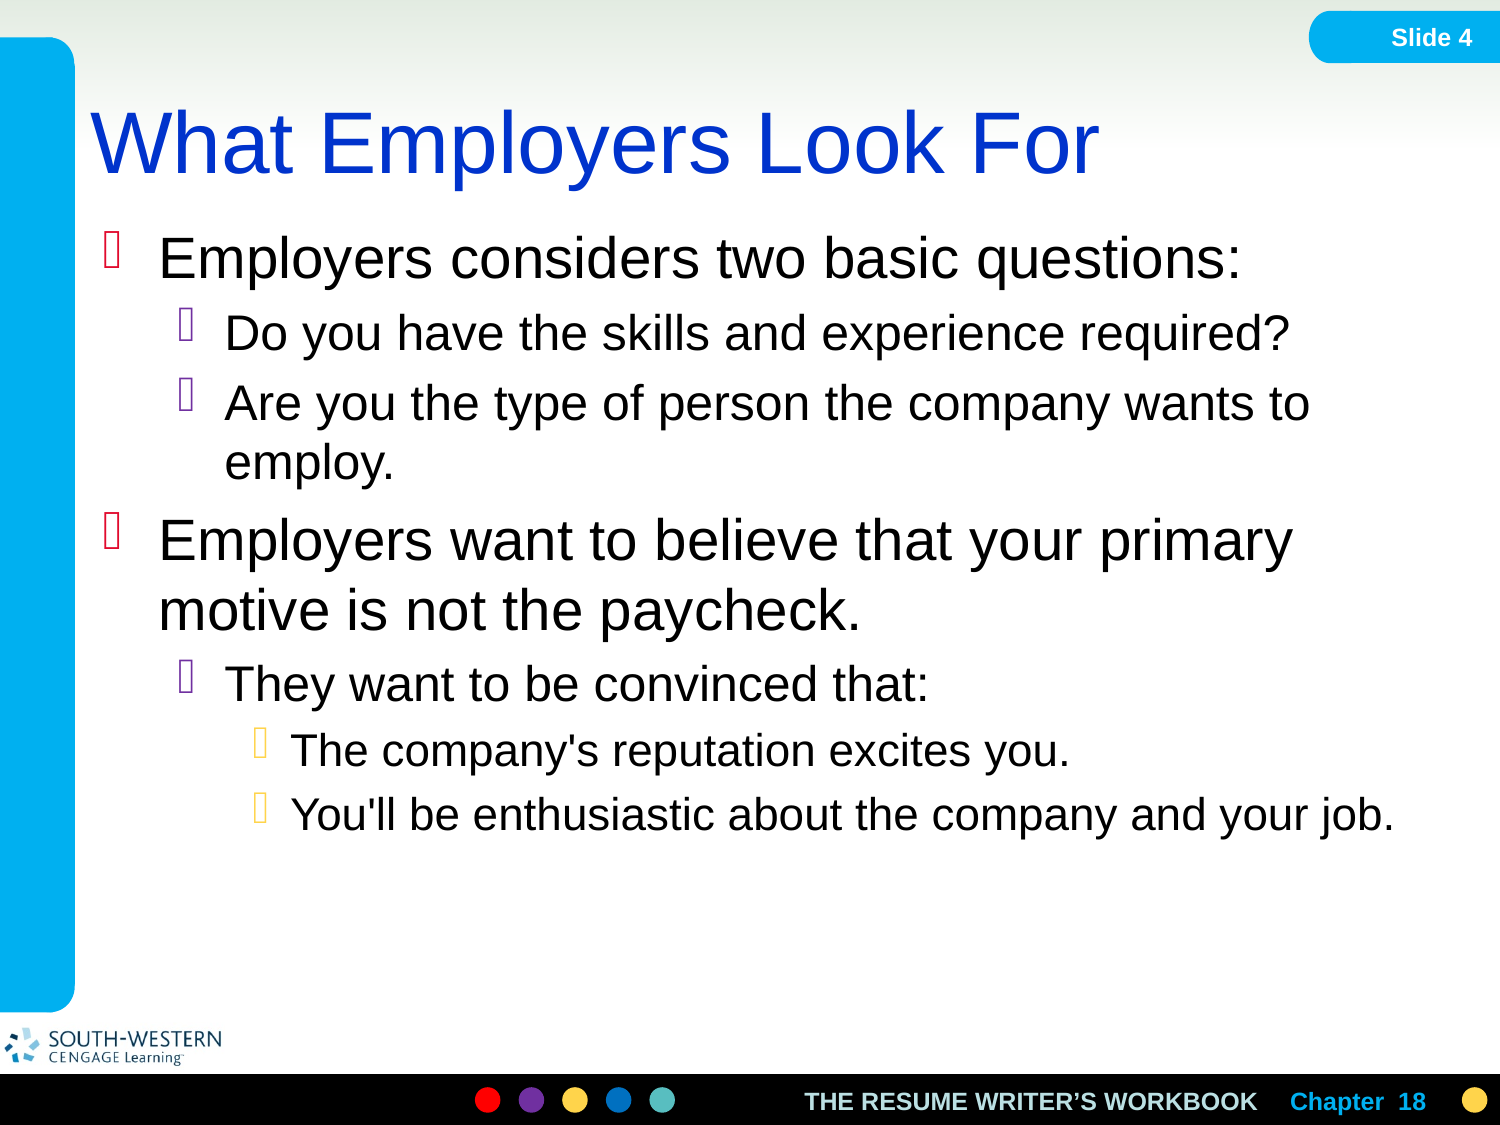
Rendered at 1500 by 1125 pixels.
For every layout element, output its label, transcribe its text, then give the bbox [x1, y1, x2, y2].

footer Chapter 18 [1274, 1075, 1476, 1125]
slide_number Slide 4 [1312, 13, 1488, 93]
list Employers considers two basic questions: Do you have the skills and experience required? Are you the type of person the company wants to employ. Employers want to believe that your primary motive is not the paycheck. They want to be convinced that: The company's reputation excites you. You'll be enthusiastic about the company and your job. [87, 212, 1438, 963]
title What Employers Look For [74, 44, 1426, 233]
picture [0, 1022, 225, 1073]
